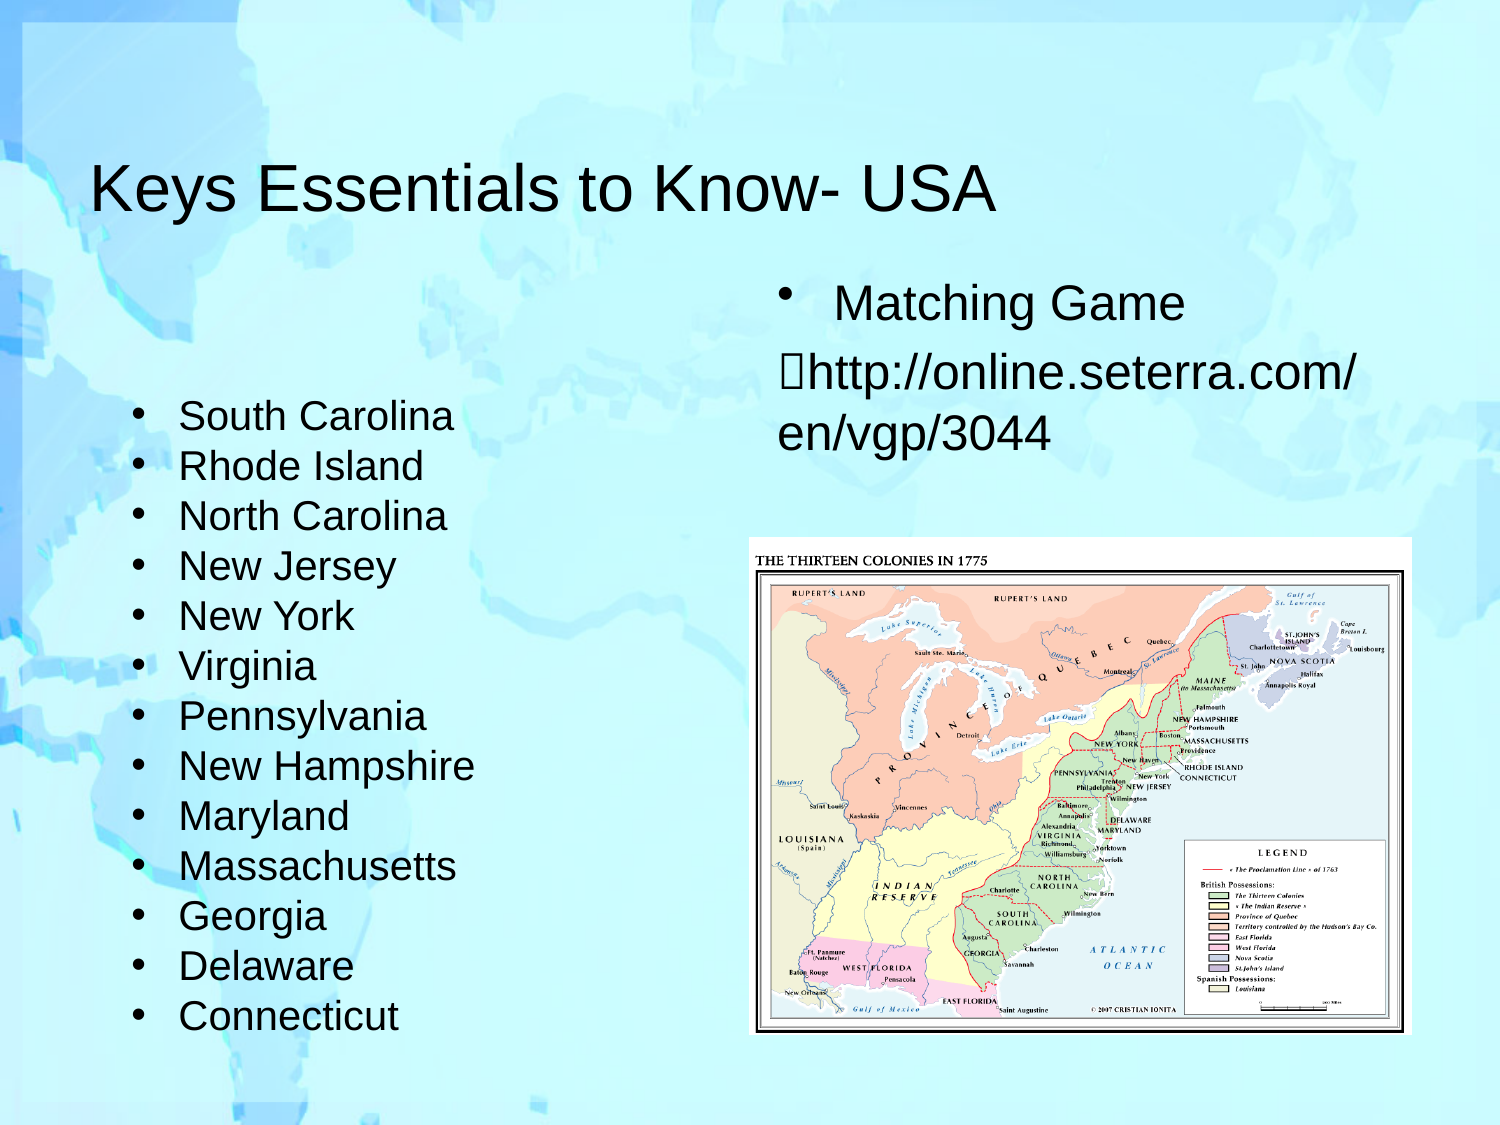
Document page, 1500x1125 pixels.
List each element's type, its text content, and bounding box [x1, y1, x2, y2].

list Matching Game http://online.seterra.com/en/vgp/3044 [761, 262, 1425, 1005]
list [749, 538, 1412, 1035]
picture [0, 0, 1500, 1125]
text_box South Carolina Rhode Island North Carolina New Jersey New York Virginia Pennsylvania New Hampshire Maryland Massachusetts Georgia Delaware Connecticut [116, 381, 655, 1047]
title Keys Essentials to Know- USA [74, 45, 1425, 233]
